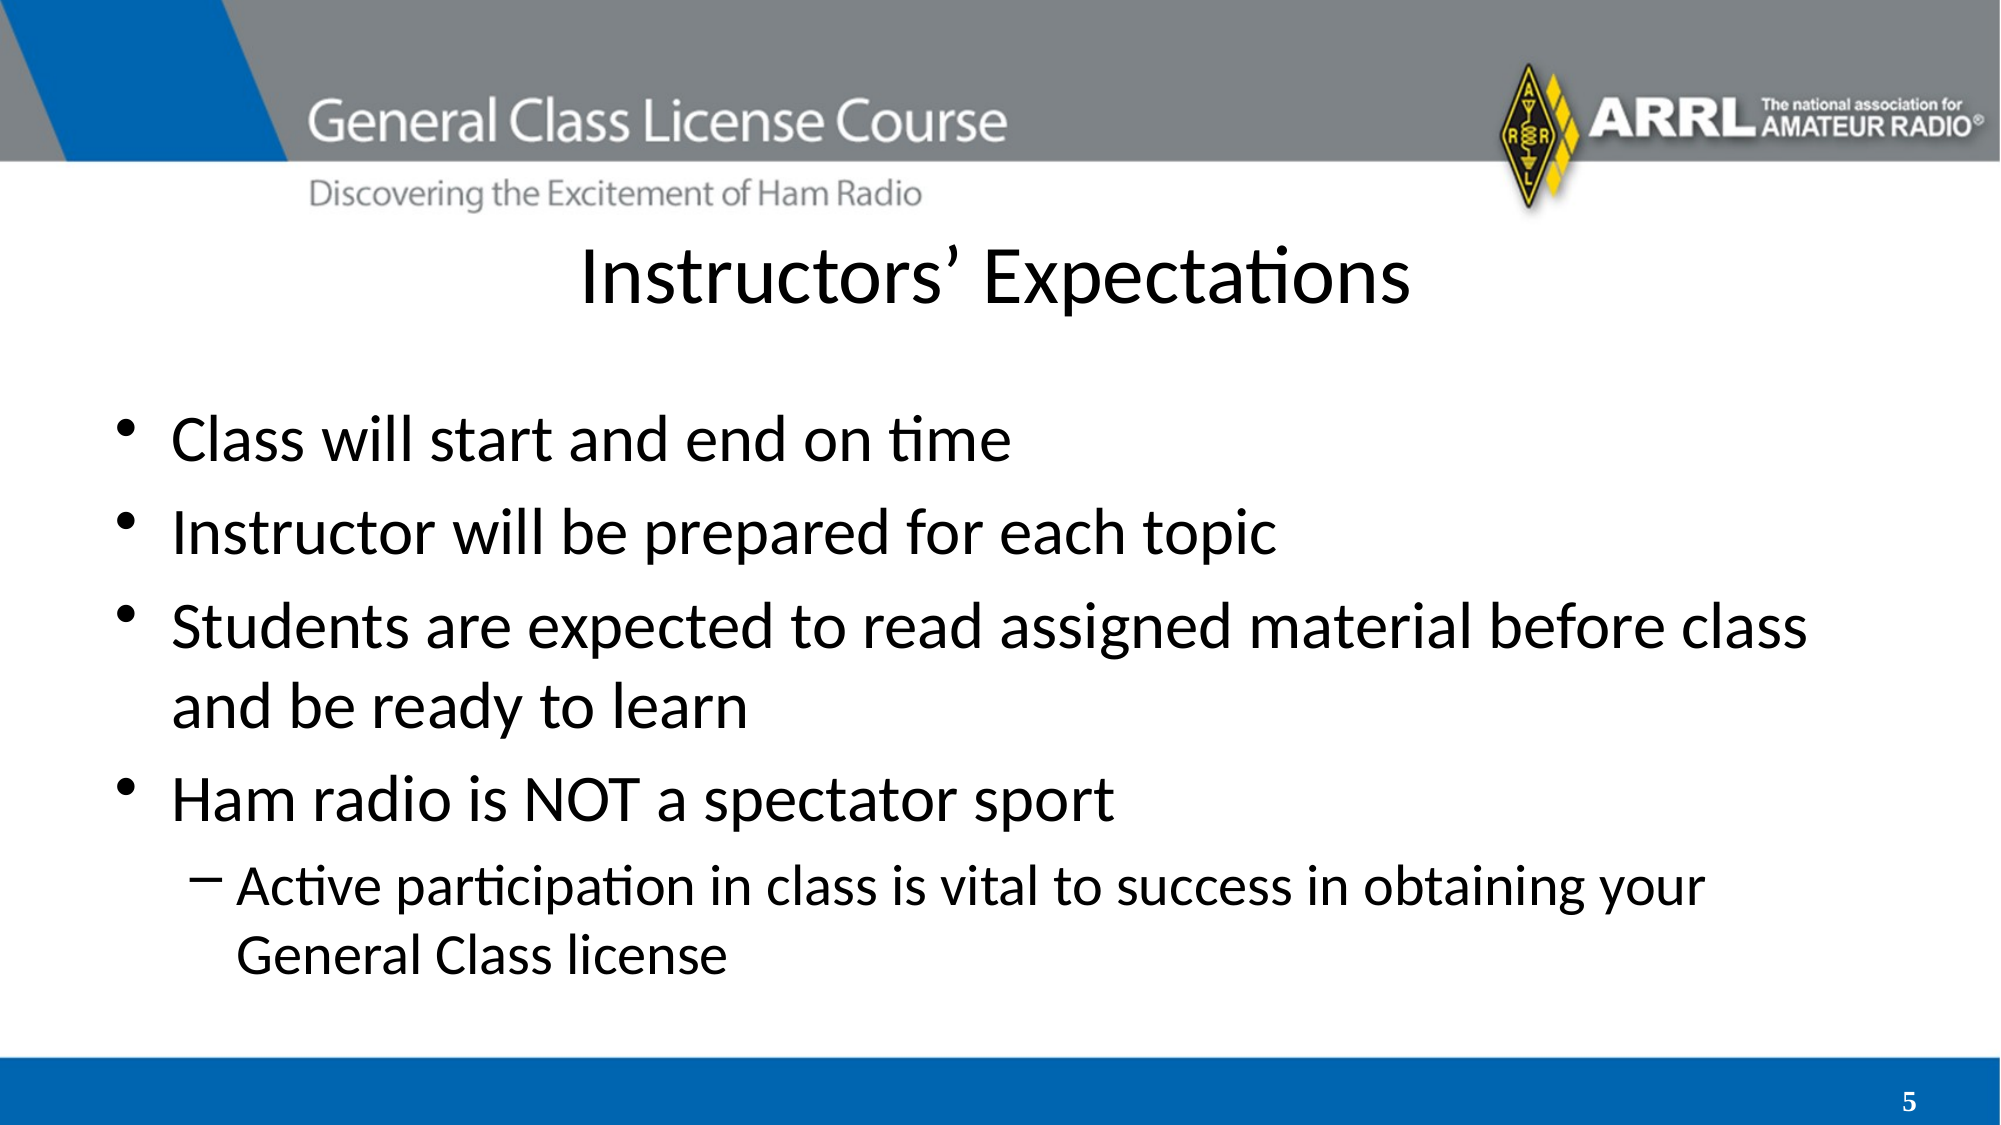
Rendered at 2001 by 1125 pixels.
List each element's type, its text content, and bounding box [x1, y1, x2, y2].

list Class will start and end on time Instructor will be prepared for each topic Students are expected to read assigned material before class and be ready to learn Ham radio is NOT a spectator sport Active participation in class is vital to success in obtaining your General Class license [99, 387, 1900, 1075]
picture [0, 0, 2001, 1125]
title Instructors’ Expectations [96, 212, 1897, 356]
